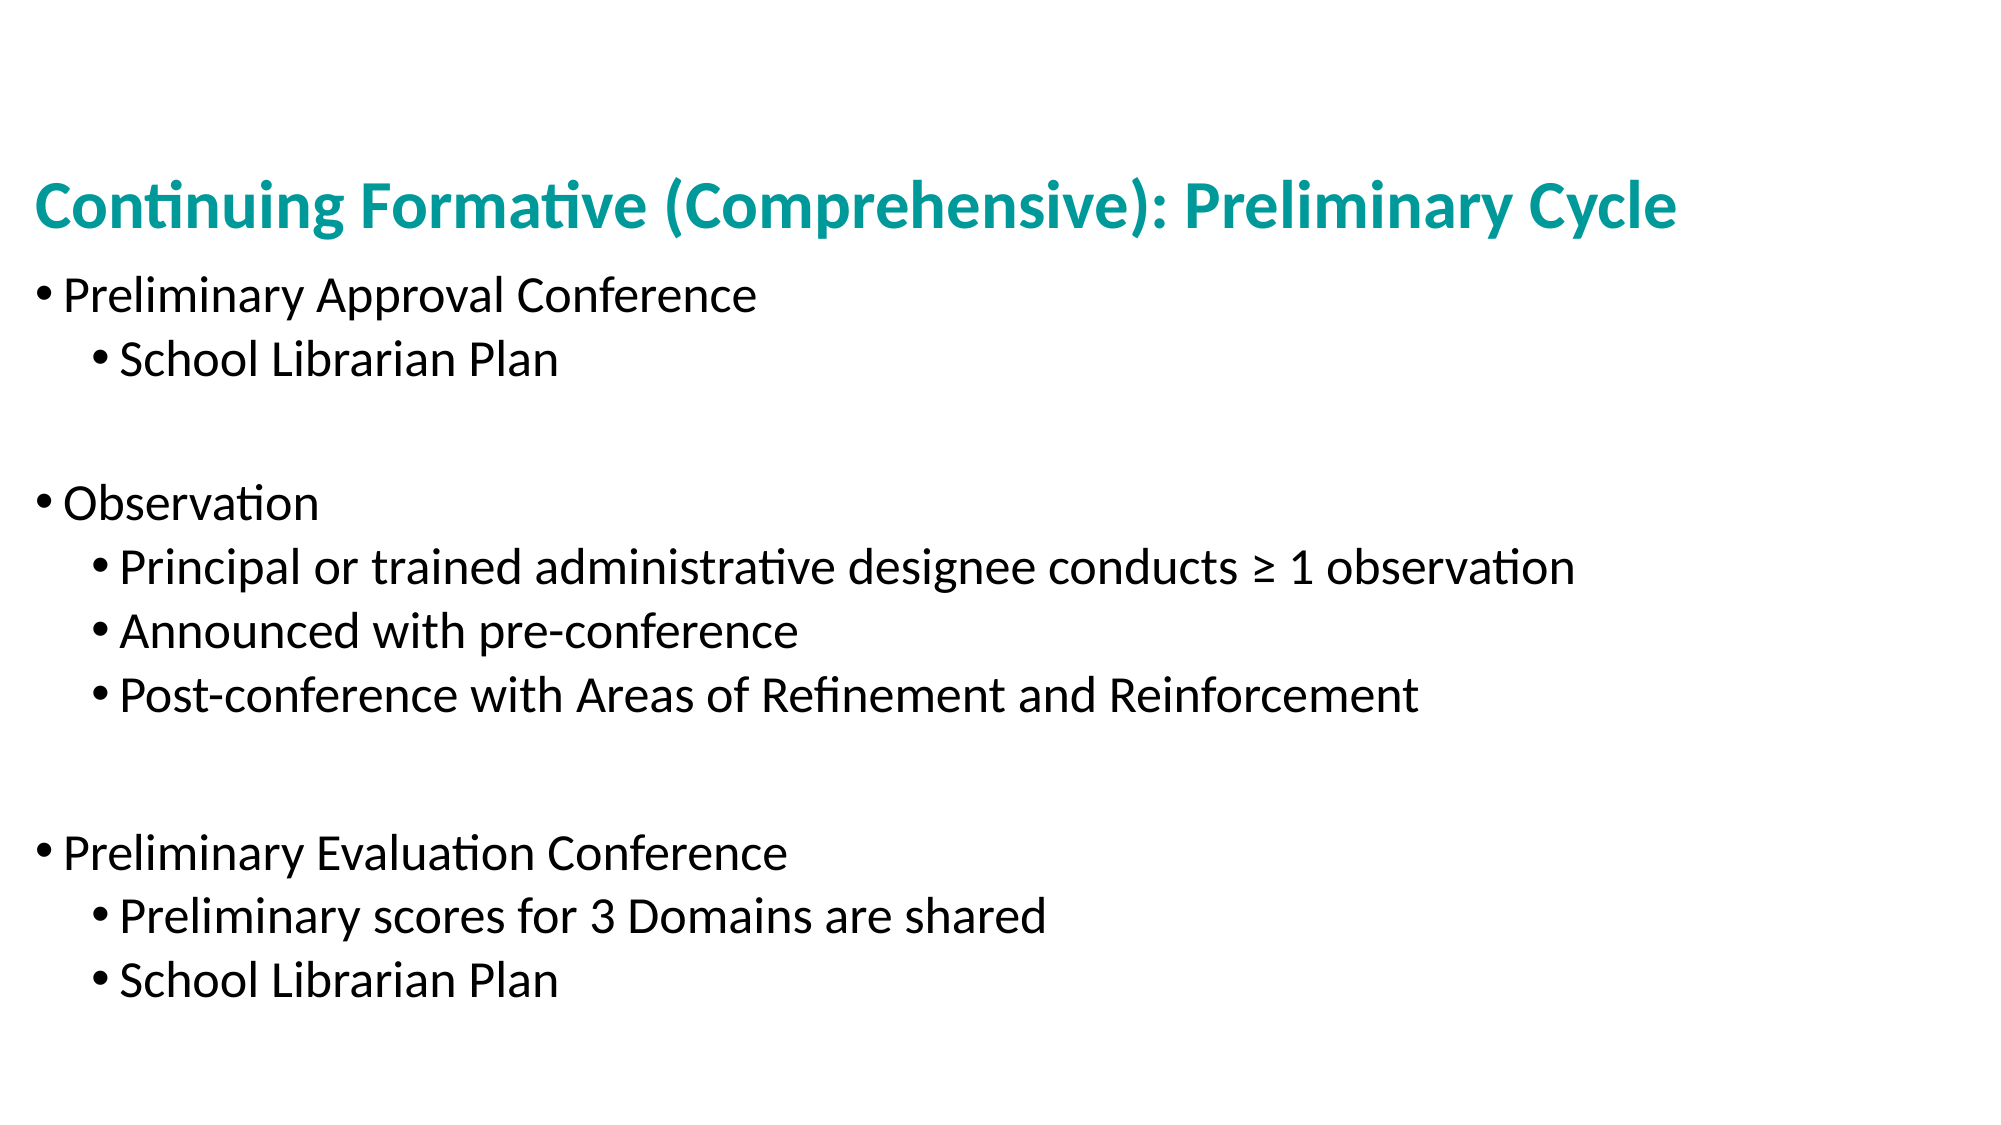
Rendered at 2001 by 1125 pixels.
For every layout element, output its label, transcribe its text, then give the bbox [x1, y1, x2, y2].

list Preliminary Approval Conference School Librarian Plan Observation Principal or trained administrative designee conducts ≥ 1 observation Announced with pre-conference Post-conference with Areas of Refinement and Reinforcement Preliminary Evaluation Conference Preliminary scores for 3 Domains are shared School Librarian Plan [35, 268, 1855, 1075]
title Continuing Formative (Comprehensive): Preliminary Cycle [35, 32, 2000, 243]
